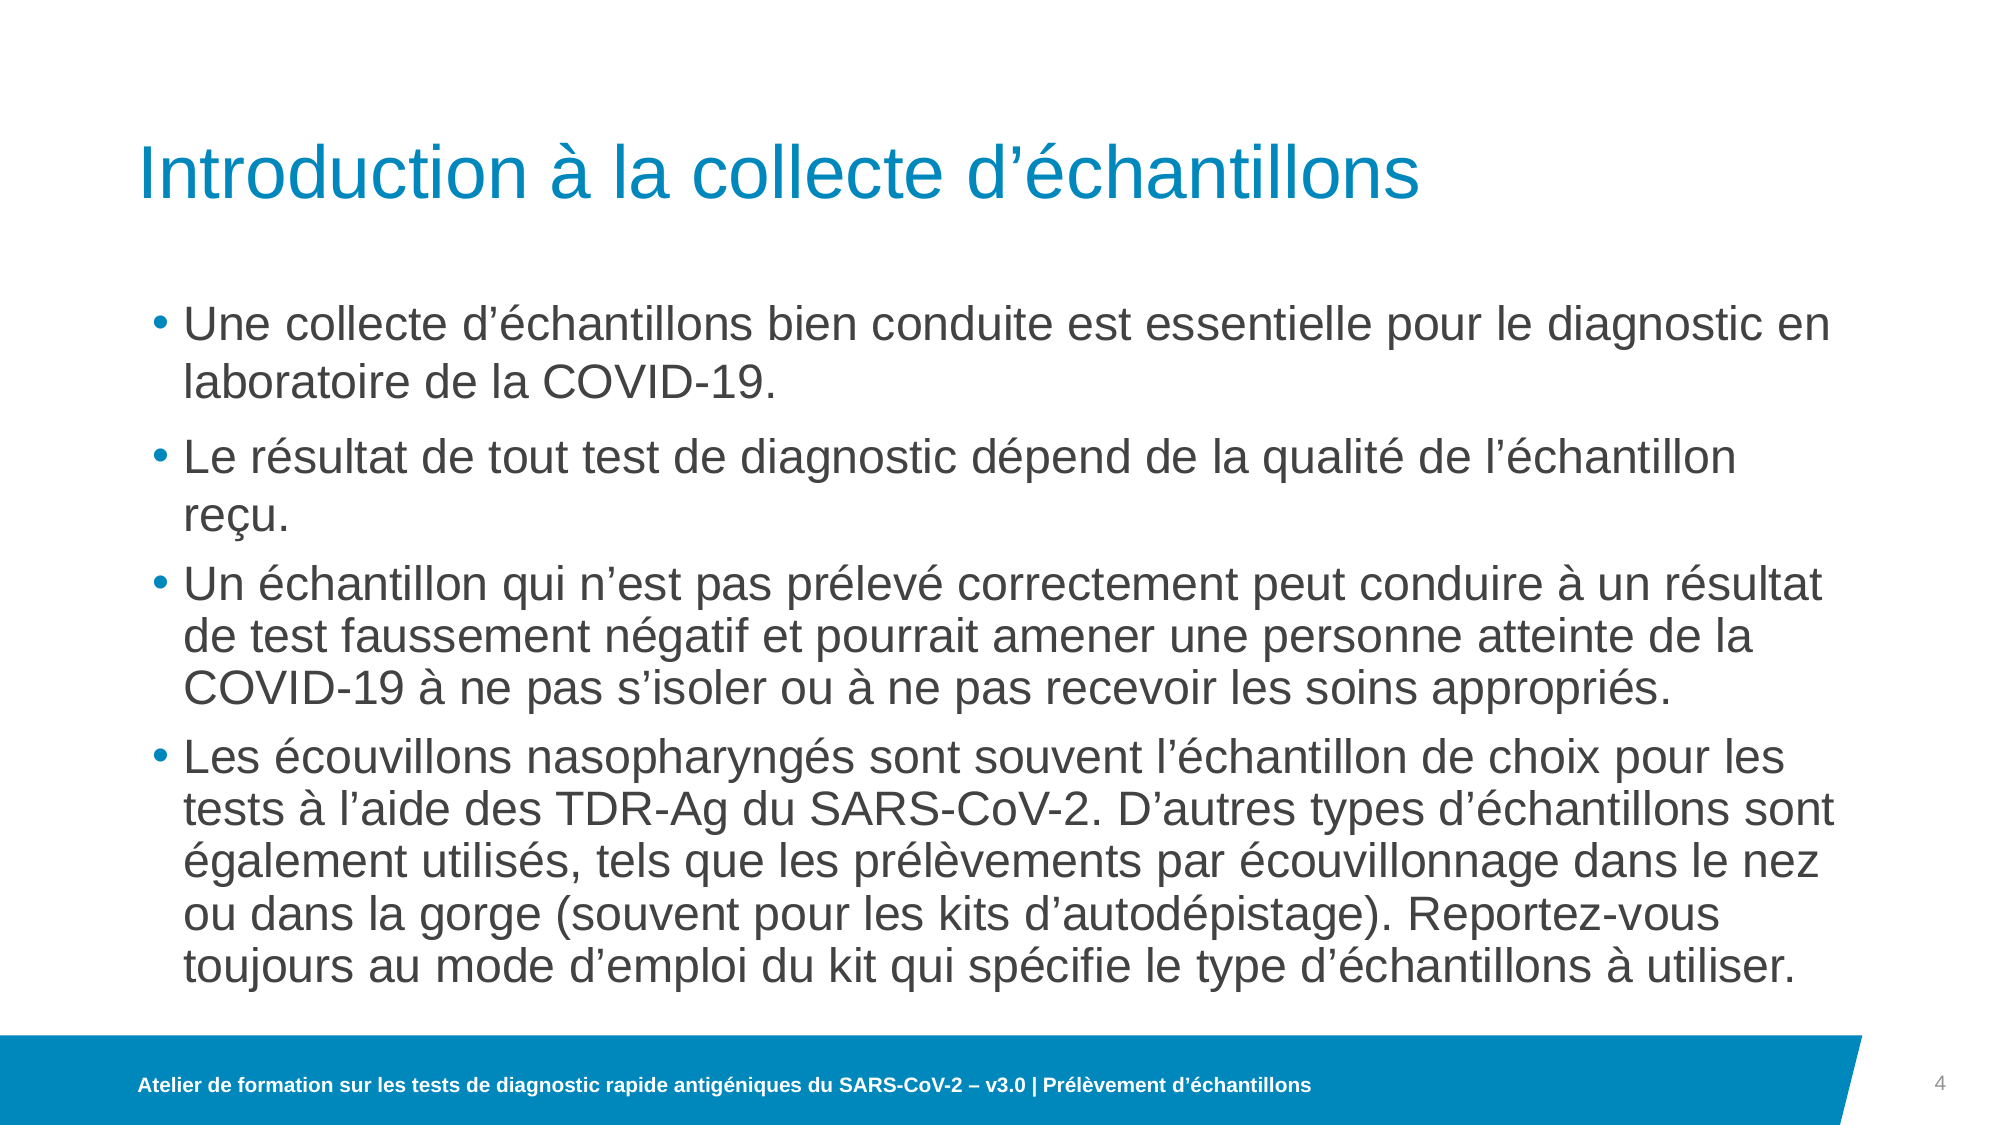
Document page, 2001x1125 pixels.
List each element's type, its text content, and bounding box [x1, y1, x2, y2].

footer Atelier de formation sur les tests de diagnostic rapide antigéniques du SARS-CoV-2 – v3.0 | Prélèvement d’échantillons [137, 1042, 1338, 1125]
slide_number 4 [1862, 1035, 1947, 1125]
list Une collecte d’échantillons bien conduite est essentielle pour le diagnostic en laboratoire de la COVID-19. Le résultat de tout test de diagnostic dépend de la qualité de l’échantillon reçu. Un échantillon qui n’est pas prélevé correctement peut conduire à un résultat de test faussement négatif et pourrait amener une personne atteinte de la COVID-19 à ne pas s’isoler ou à ne pas recevoir les soins appropriés. Les écouvillons nasopharyngés sont souvent l’échantillon de choix pour les tests à l’aide des TDR-Ag du SARS-CoV-2. D’autres types d’échantillons sont également utilisés, tels que les prélèvements par écouvillonnage dans le nez ou dans la gorge (souvent pour les kits d’autodépistage). Reportez-vous toujours au mode d’emploi du kit qui spécifie le type d’échantillons à utiliser. [137, 284, 1863, 1014]
title Introduction à la collecte d’échantillons [137, 59, 1863, 215]
